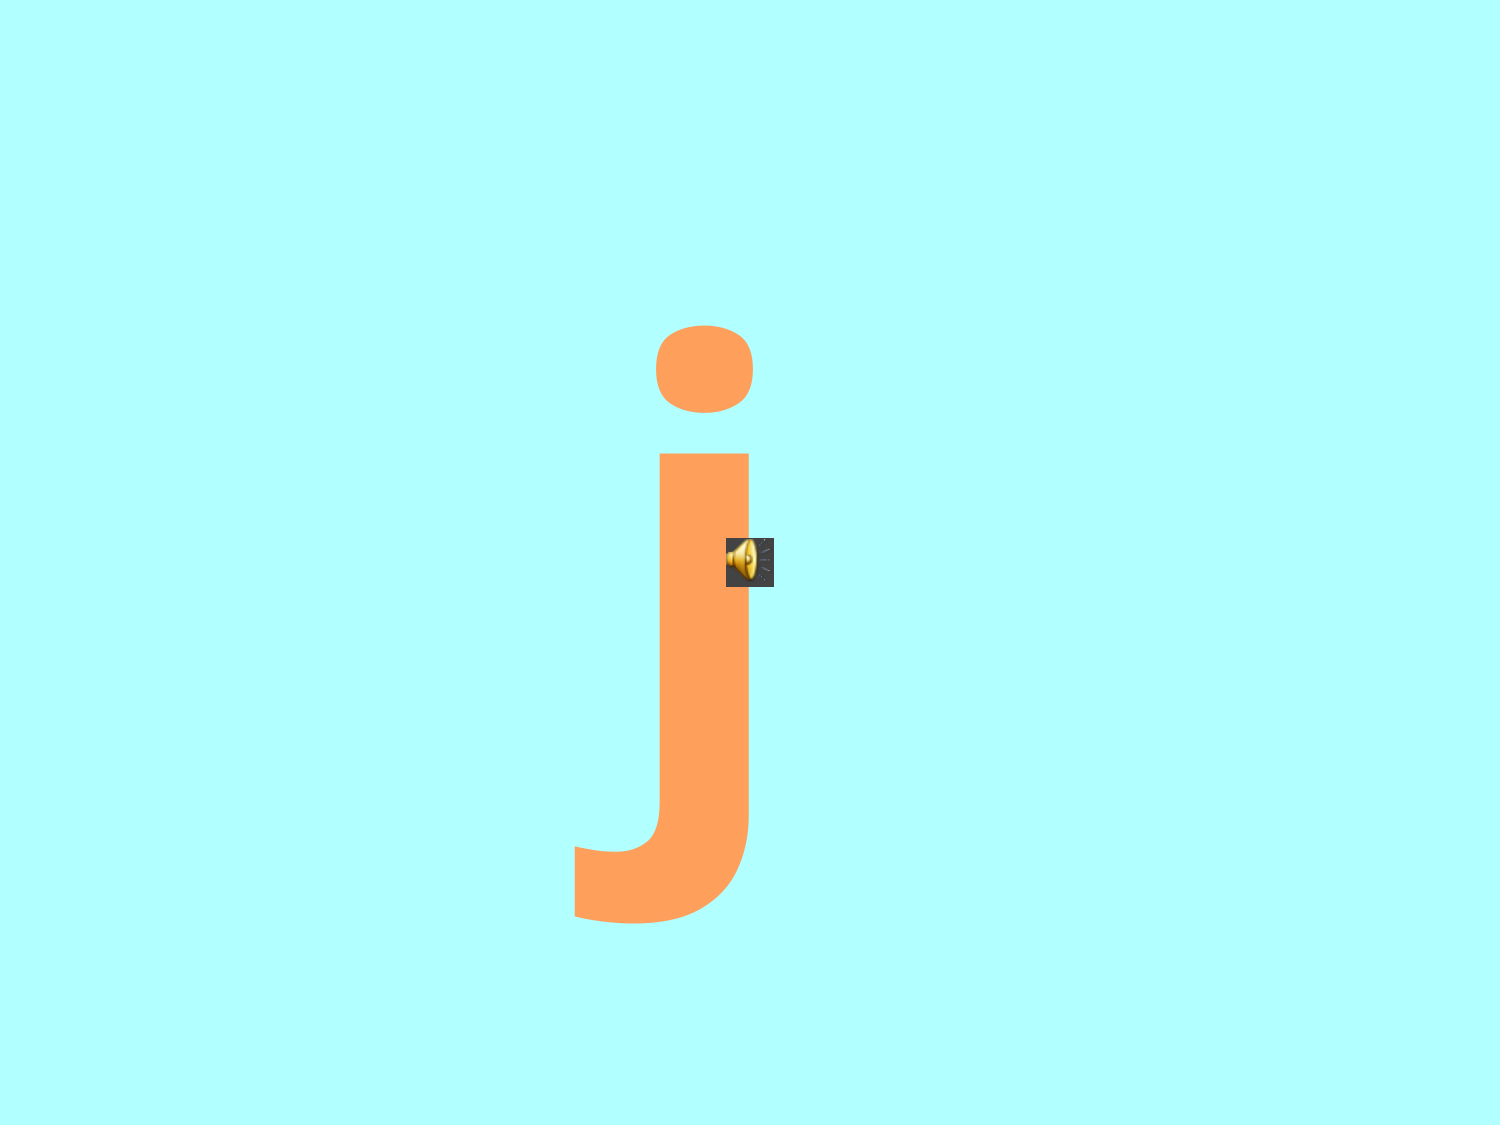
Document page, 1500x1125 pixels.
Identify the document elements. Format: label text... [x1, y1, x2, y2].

picture [724, 537, 776, 588]
text_box j [598, 174, 811, 908]
